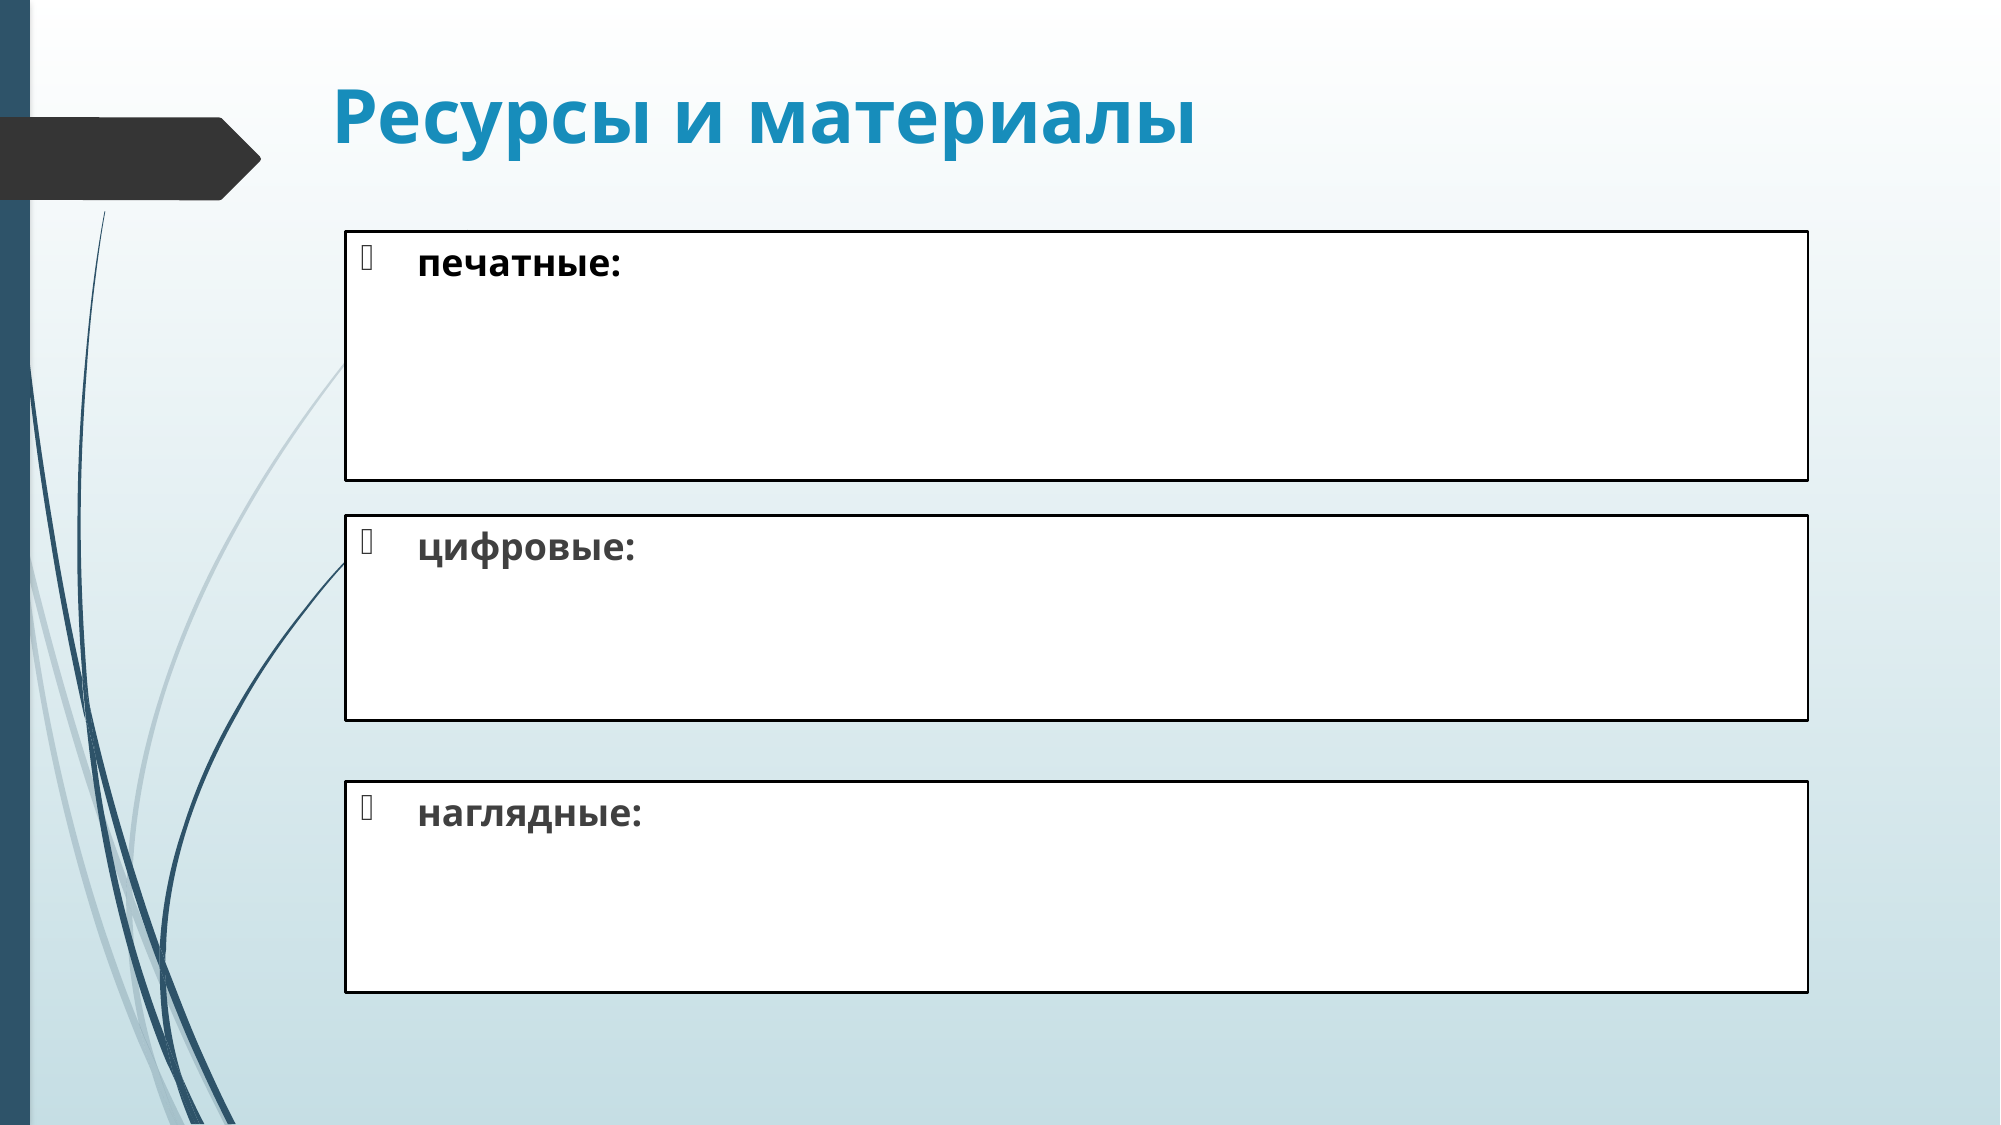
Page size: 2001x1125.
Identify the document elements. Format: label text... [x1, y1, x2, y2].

text_box наглядные: [344, 780, 1809, 994]
text_box цифровые: [344, 514, 1809, 722]
list печатные: [344, 230, 1809, 482]
title Ресурсы и материалы [316, 60, 1884, 272]
